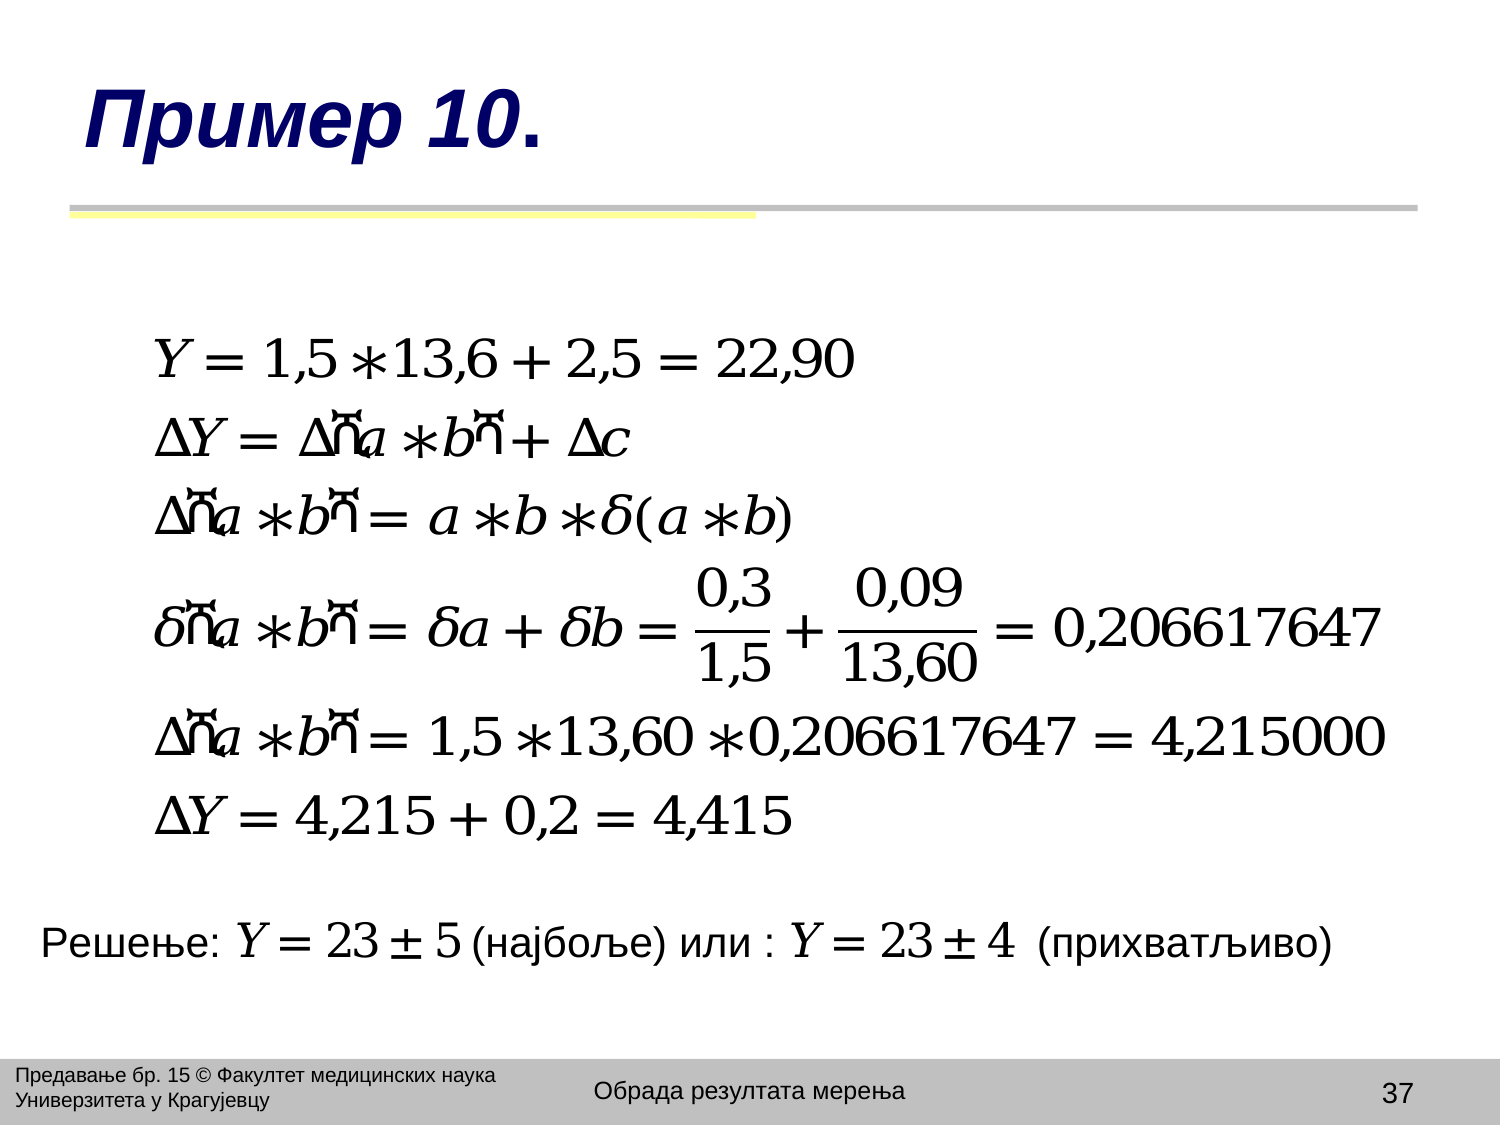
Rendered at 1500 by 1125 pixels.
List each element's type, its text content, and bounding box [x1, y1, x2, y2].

slide_number 37 [1079, 1066, 1430, 1125]
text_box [40, 887, 1500, 969]
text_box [35, 310, 1485, 847]
slide_number Предавање бр. 15 © Факултет медицинских наука Универзитета у Крагујевцу [0, 1053, 631, 1108]
title Пример 10. [69, 19, 1426, 208]
footer Обрада резултата мерења [512, 1066, 988, 1125]
